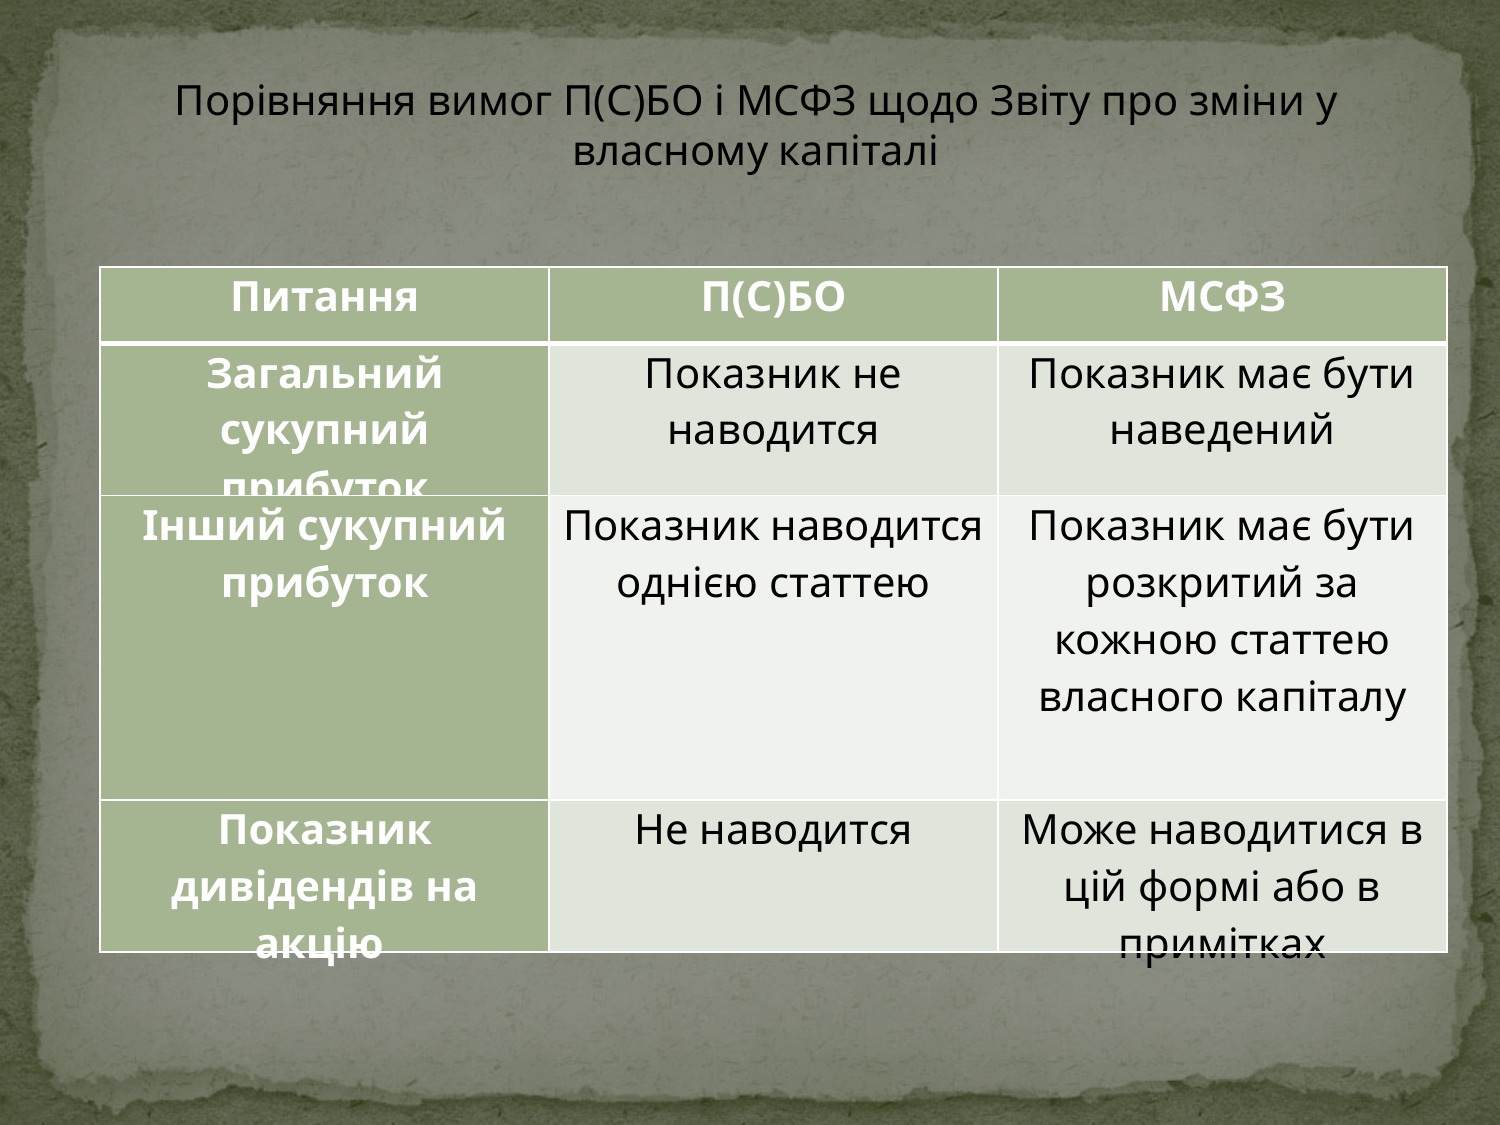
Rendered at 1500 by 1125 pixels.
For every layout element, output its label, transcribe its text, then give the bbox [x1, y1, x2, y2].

table_cell Показник має бути розкритий за кожною статтею власного капіталу [999, 496, 1446, 799]
text_box Порівняння вимог П(С)БО і МСФЗ щодо Звіту про зміни у власному капіталі [64, 66, 1447, 182]
table_cell Показник дивідендів на акцію [101, 801, 548, 951]
table_cell Може наводитися в цій формі або в примітках [999, 801, 1446, 951]
table_cell Показник не наводится [550, 346, 997, 495]
table_header П(С)БО [550, 268, 997, 341]
table_cell Показник має бути наведений [999, 346, 1446, 495]
table_cell Показник наводится однією статтею [550, 496, 997, 799]
table_header МСФЗ [999, 268, 1446, 341]
table_cell Інший сукупний прибуток [101, 496, 548, 799]
table_header Питання [101, 268, 548, 341]
table_cell Загальний сукупний прибуток [101, 346, 548, 495]
table_cell Не наводится [550, 801, 997, 951]
